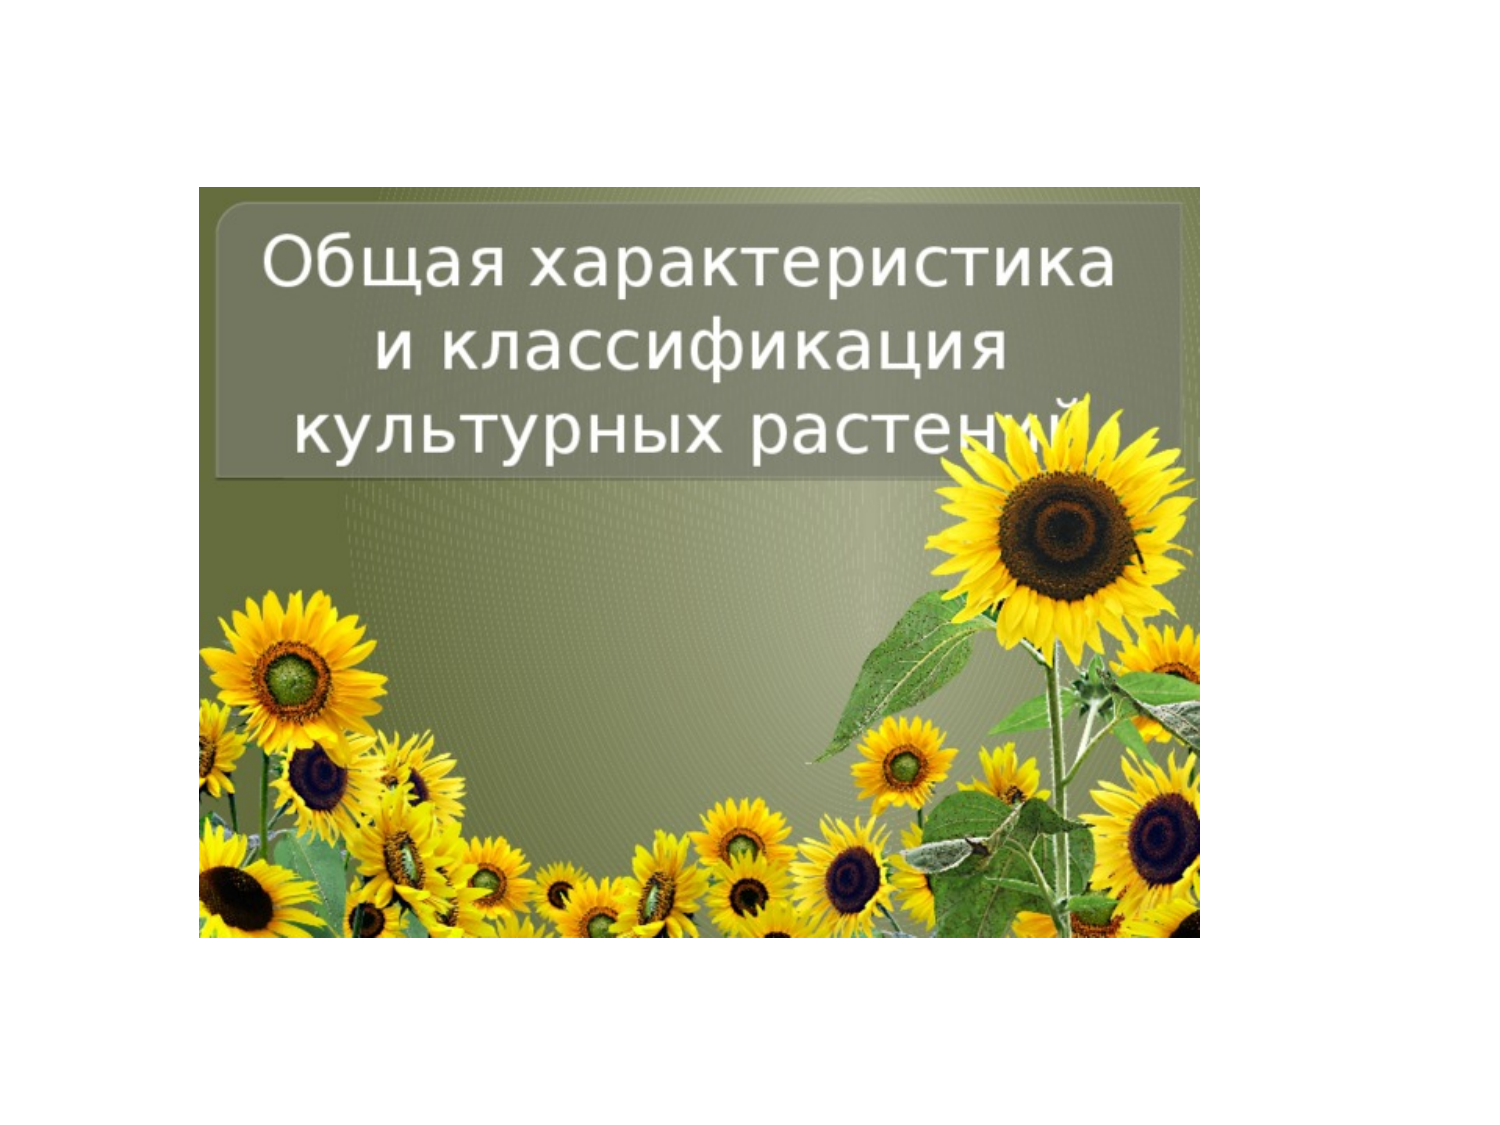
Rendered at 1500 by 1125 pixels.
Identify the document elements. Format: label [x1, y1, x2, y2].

picture [198, 187, 1200, 938]
